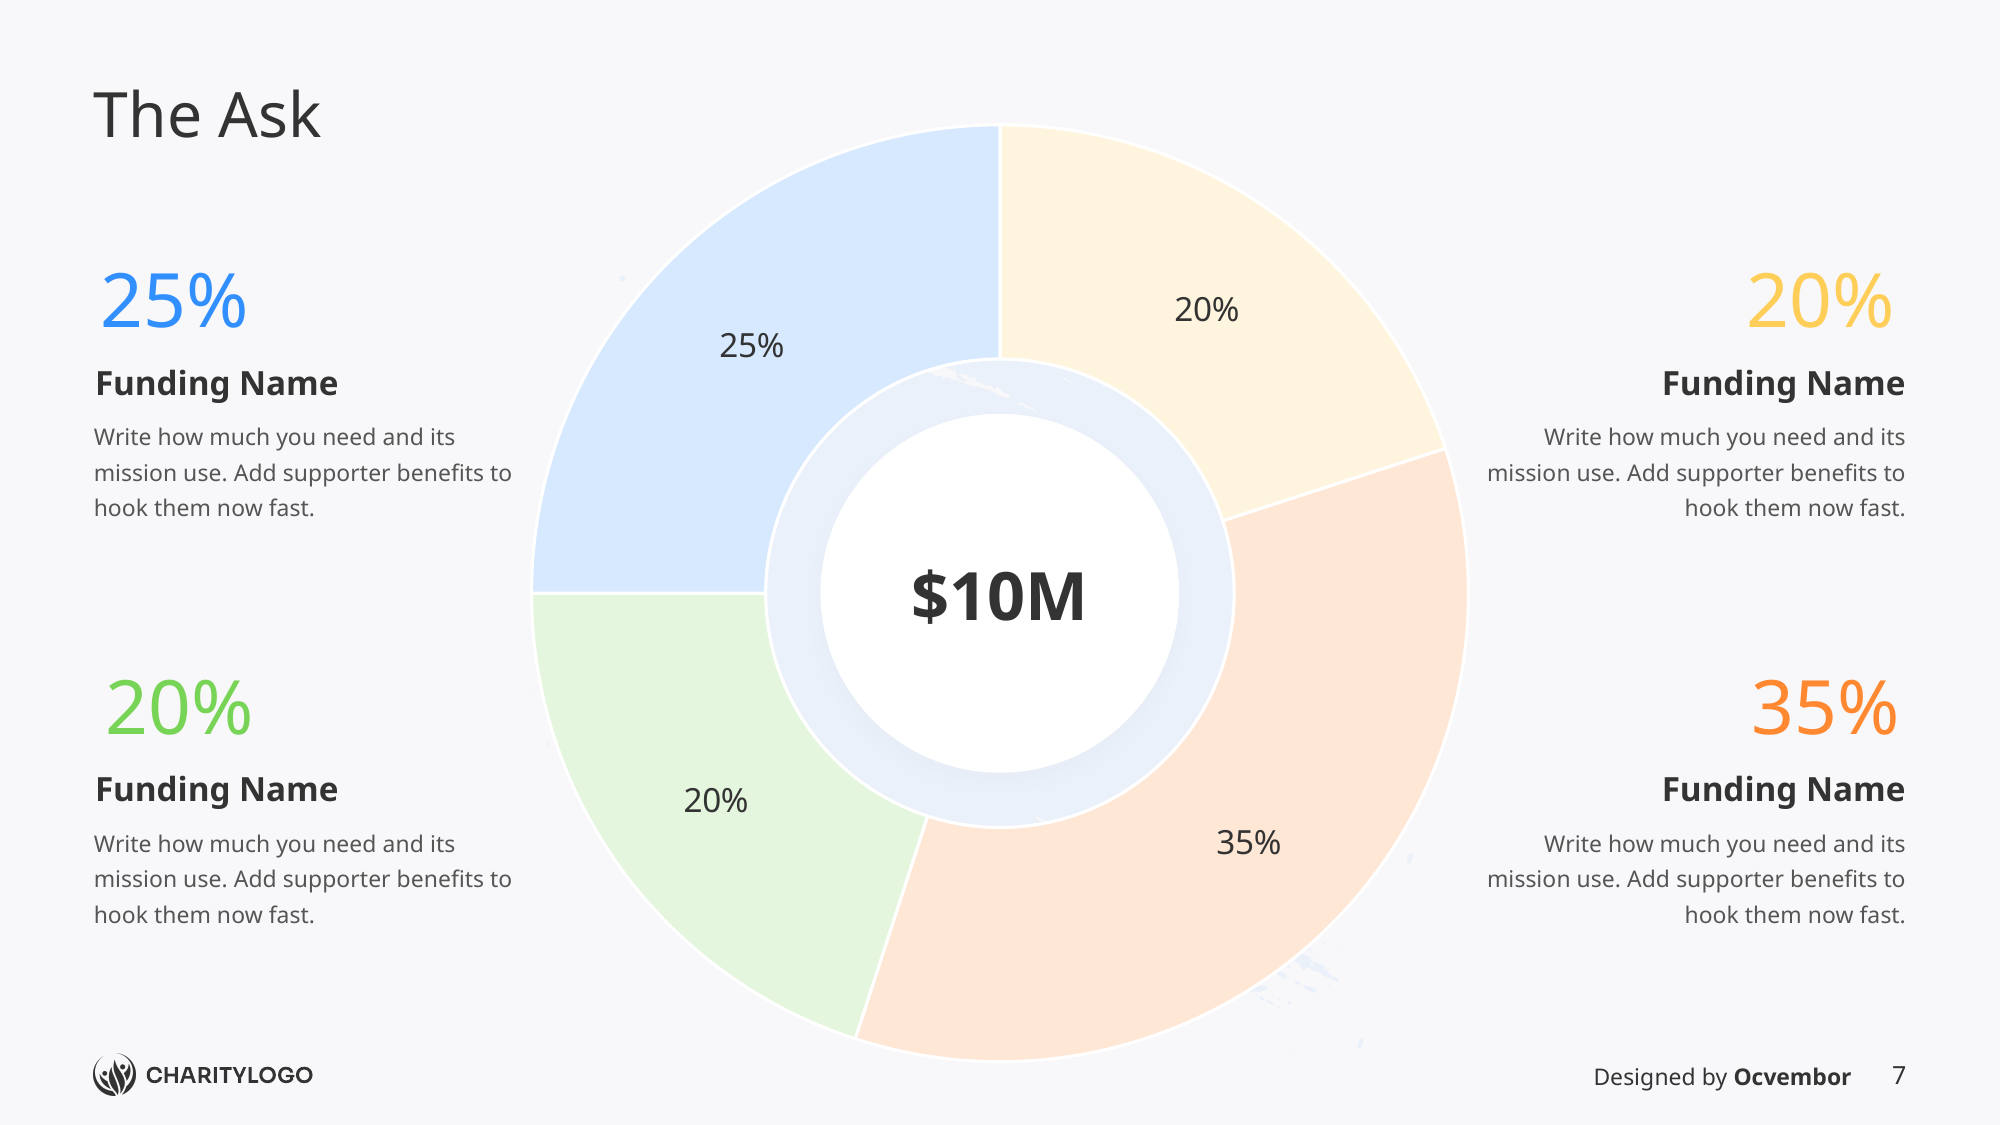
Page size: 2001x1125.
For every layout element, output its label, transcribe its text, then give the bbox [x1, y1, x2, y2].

text_box Write how much you need and its mission use. Add supporter benefits to hook them now fast. [1489, 414, 1907, 522]
text_box Write how much you need and its mission use. Add supporter benefits to hook them now fast. [93, 414, 511, 522]
text_box 25% [100, 252, 249, 343]
text_box Write how much you need and its mission use. Add supporter benefits to hook them now fast. [1489, 820, 1907, 928]
text_box Funding Name [93, 768, 511, 809]
title The Ask [93, 75, 1907, 151]
text_box Funding Name [93, 361, 511, 402]
text_box 20% [1746, 252, 1895, 343]
text_box Funding Name [1489, 361, 1906, 402]
text_box Funding Name [1489, 768, 1906, 809]
chart [511, 104, 1489, 1082]
text_box Write how much you need and its mission use. Add supporter benefits to hook them now fast. [93, 820, 511, 928]
text_box 35% [1750, 659, 1900, 750]
picture [93, 1053, 136, 1096]
text_box 20% [105, 659, 254, 750]
